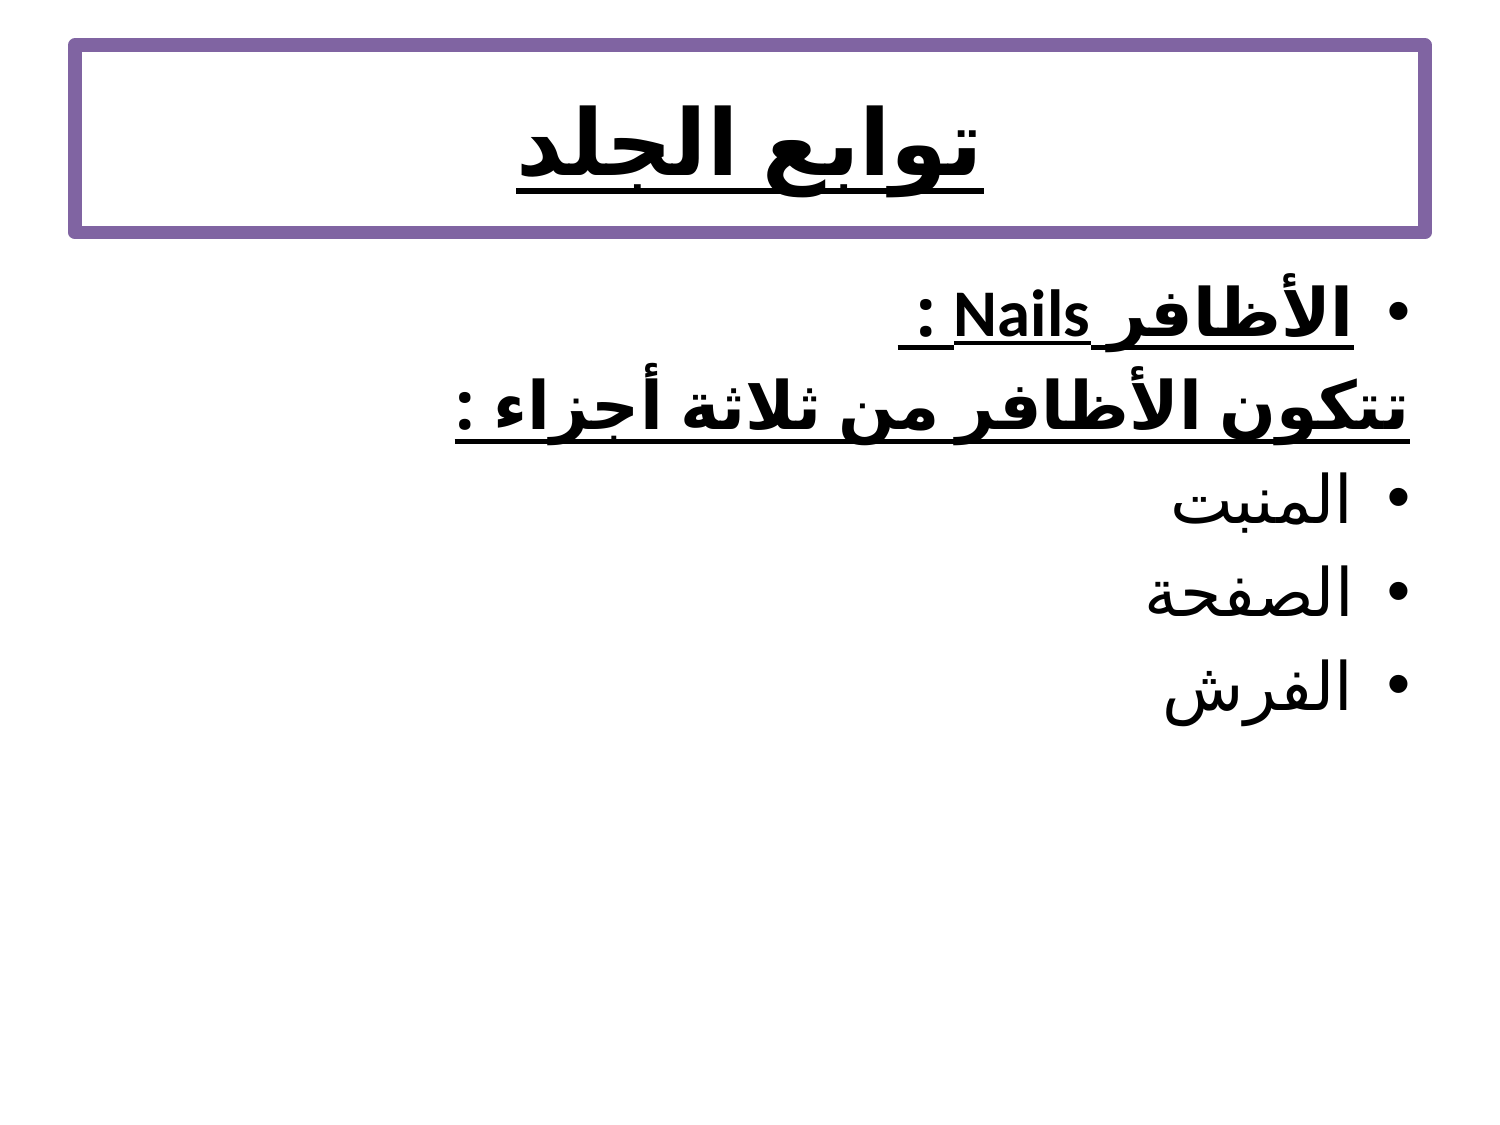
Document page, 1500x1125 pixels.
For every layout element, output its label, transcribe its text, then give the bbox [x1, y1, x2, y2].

title توابع الجلد [75, 45, 1425, 233]
list الأظافر Nails : تتكون الأظافر من ثلاثة أجزاء : المنبت الصفحة الفرش [75, 262, 1425, 1005]
